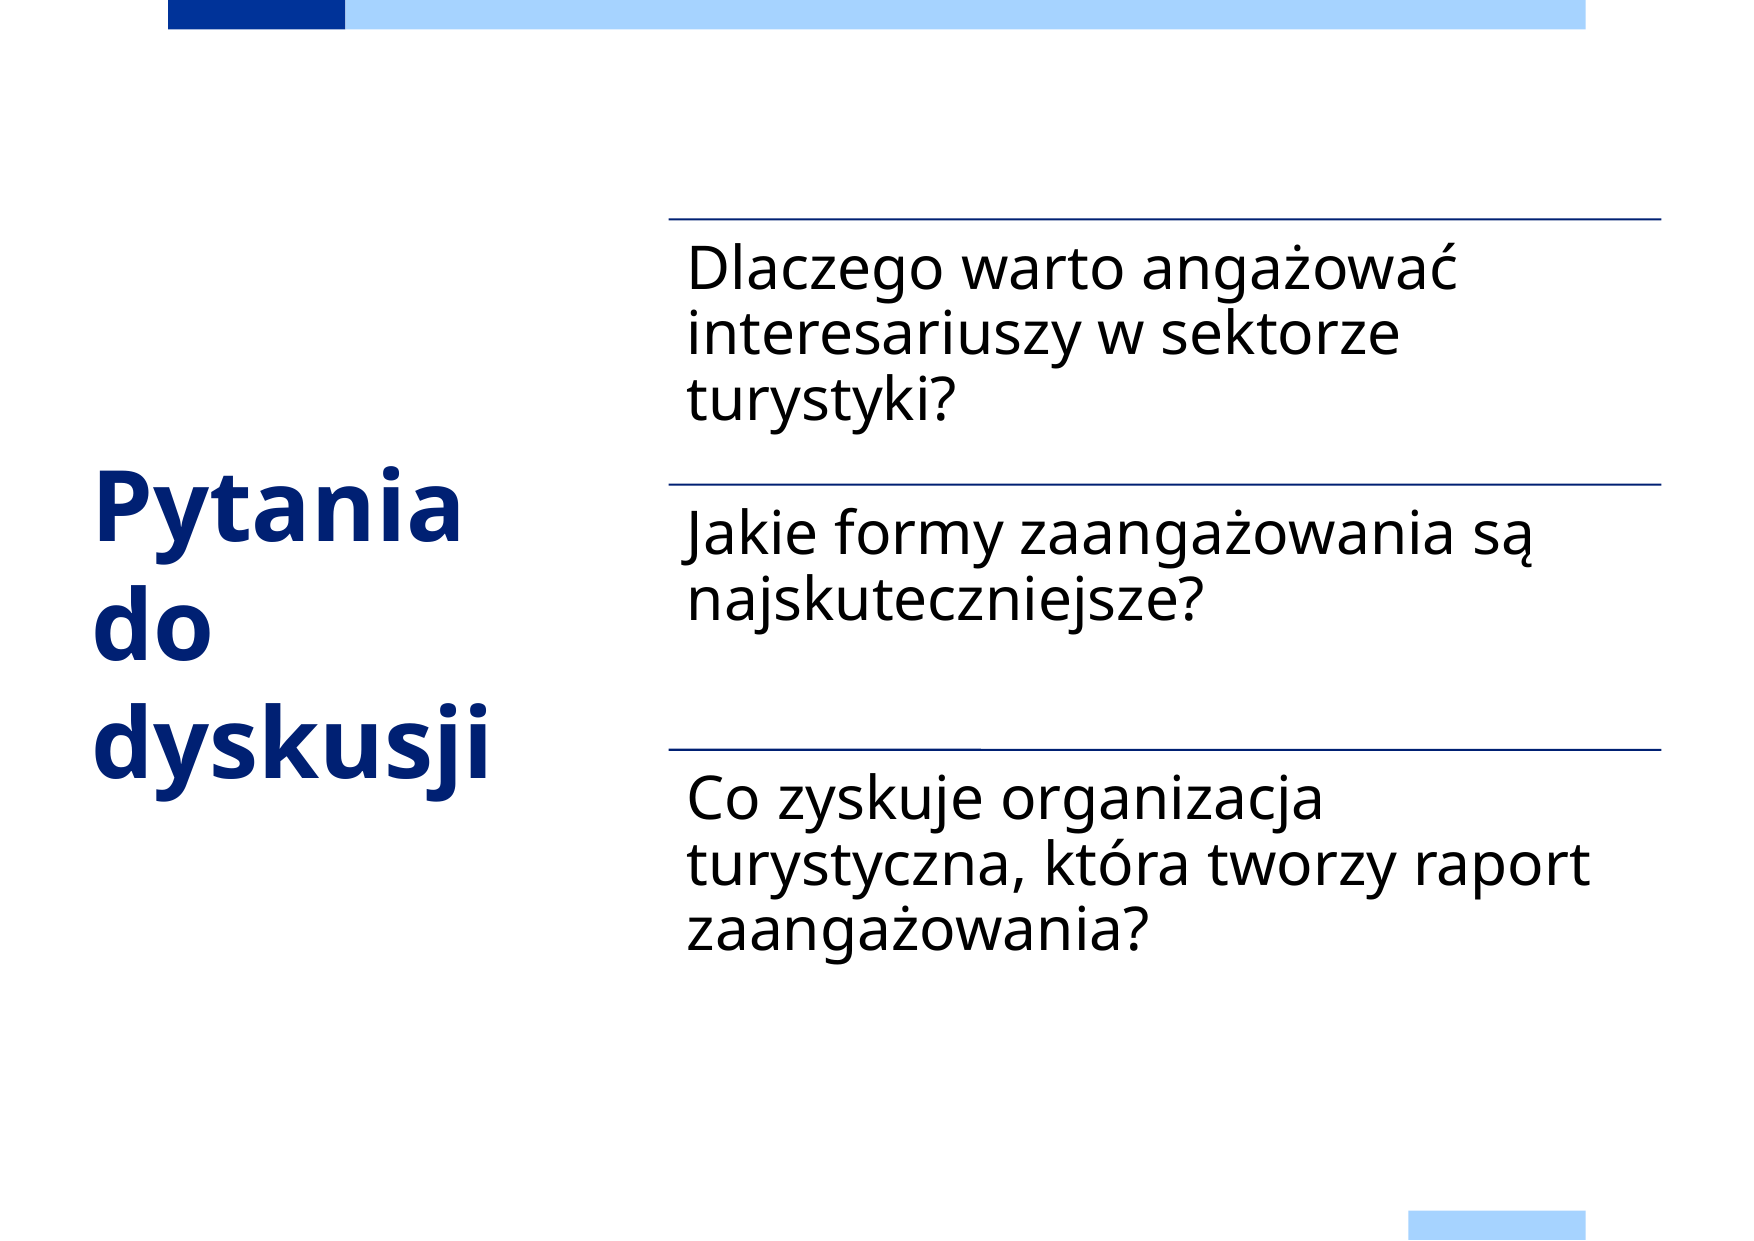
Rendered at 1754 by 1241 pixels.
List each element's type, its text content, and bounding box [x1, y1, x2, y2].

title Pytania do dyskusji [91, 218, 584, 1023]
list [668, 218, 1662, 1016]
